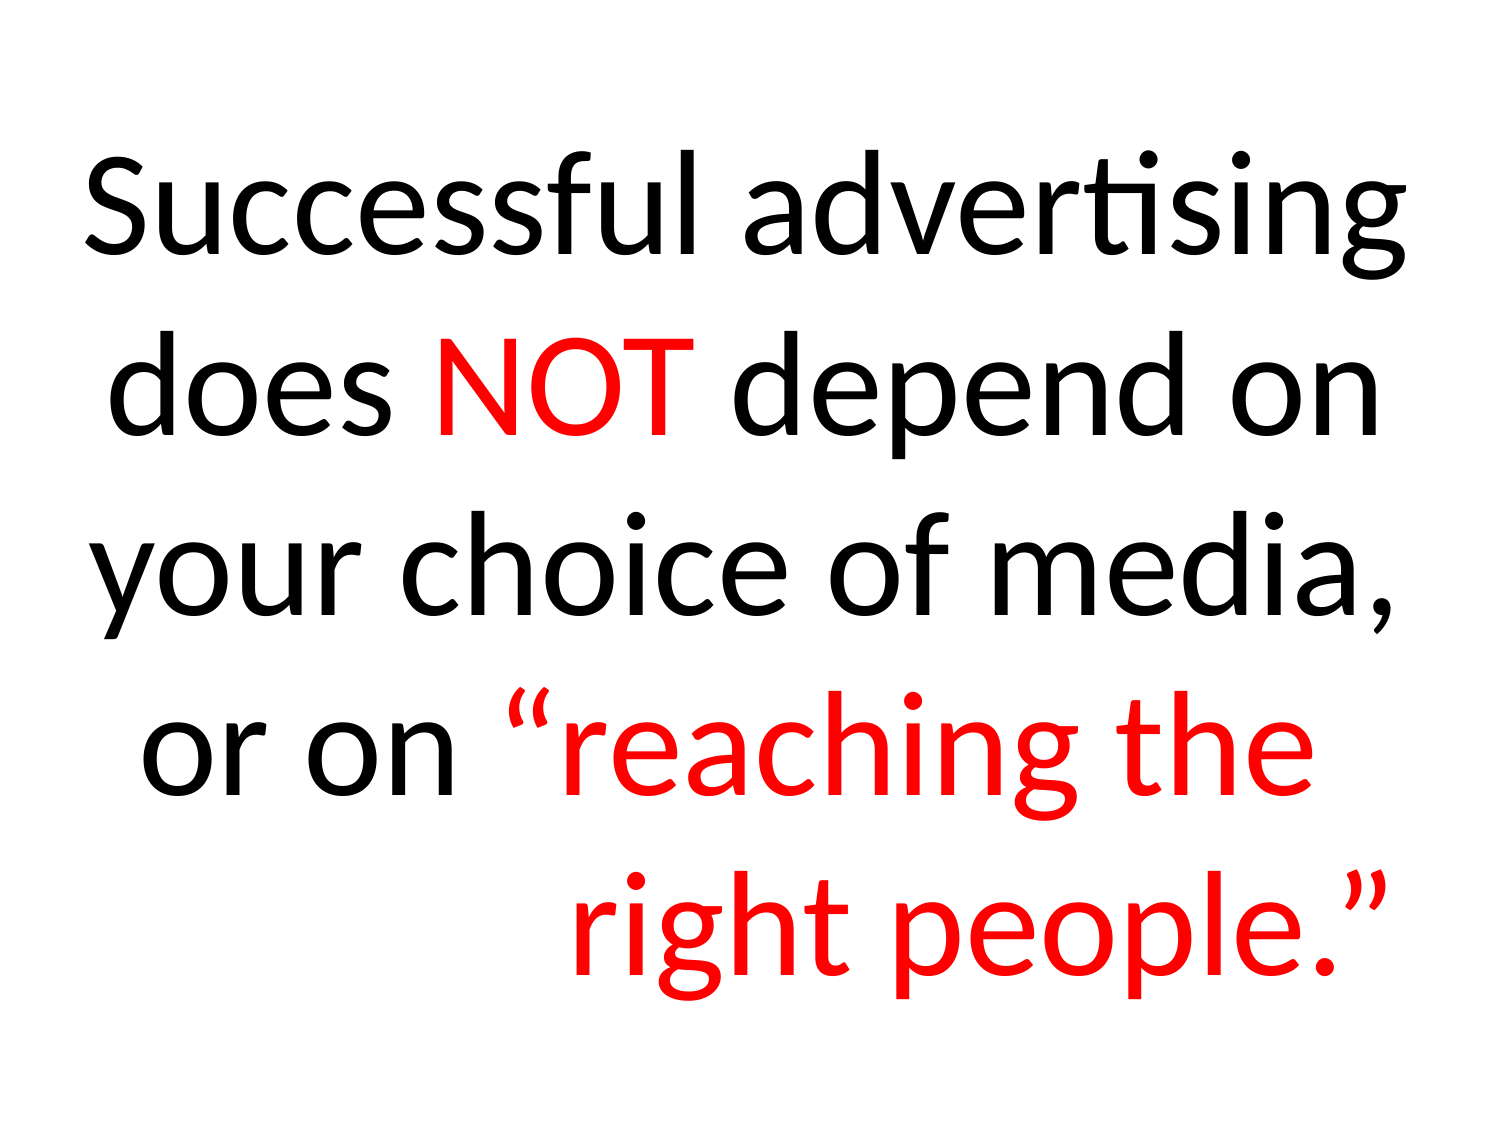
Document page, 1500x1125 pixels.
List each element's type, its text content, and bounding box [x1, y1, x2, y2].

text_box Successful advertising does NOT depend on your choice of media, or on “reaching the right people.” [23, 97, 1467, 1013]
